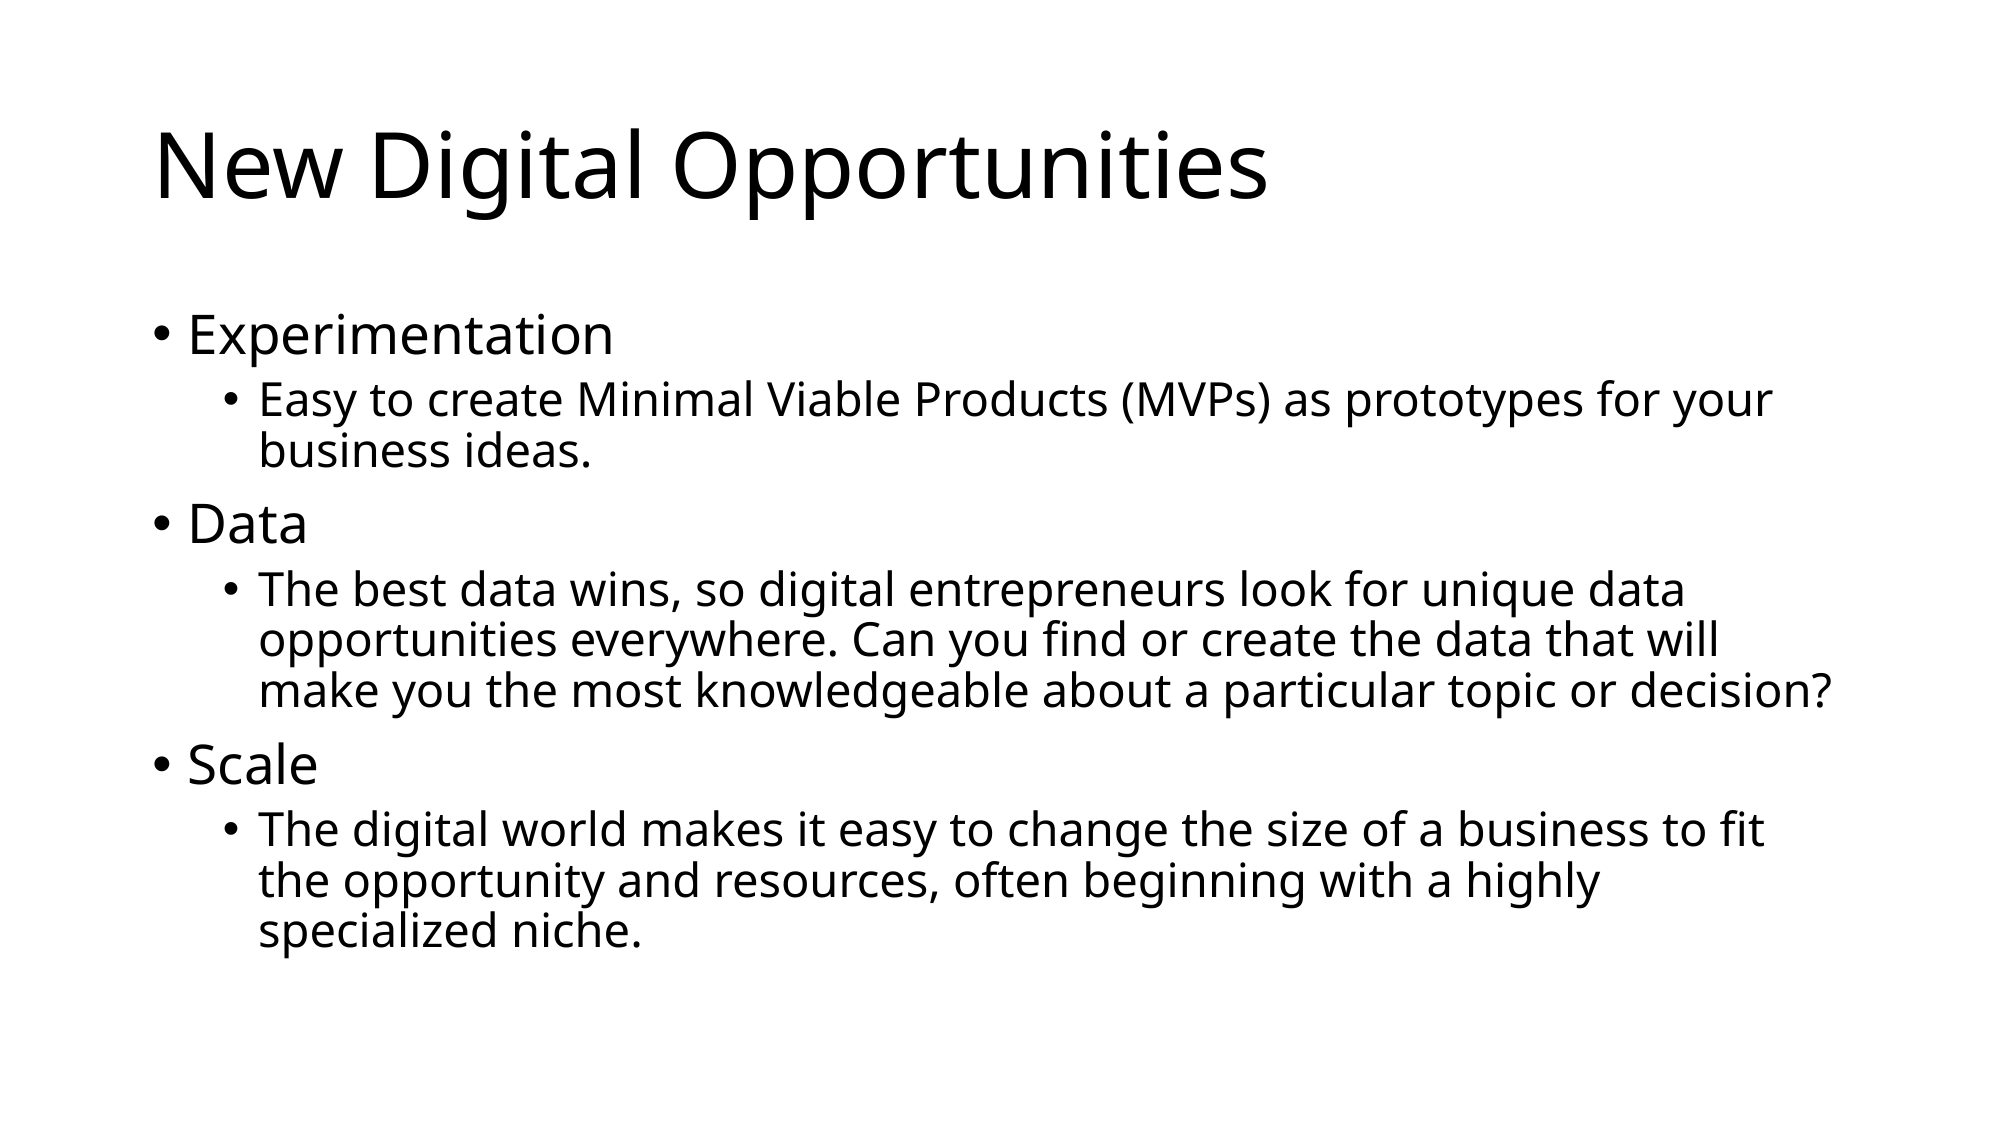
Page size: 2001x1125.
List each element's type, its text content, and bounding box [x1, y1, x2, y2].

list Experimentation Easy to create Minimal Viable Products (MVPs) as prototypes for your business ideas. Data The best data wins, so digital entrepreneurs look for unique data opportunities everywhere. Can you find or create the data that will make you the most knowledgeable about a particular topic or decision? Scale The digital world makes it easy to change the size of a business to fit the opportunity and resources, often beginning with a highly specialized niche. [137, 299, 1863, 1014]
title New Digital Opportunities [137, 59, 1863, 278]
